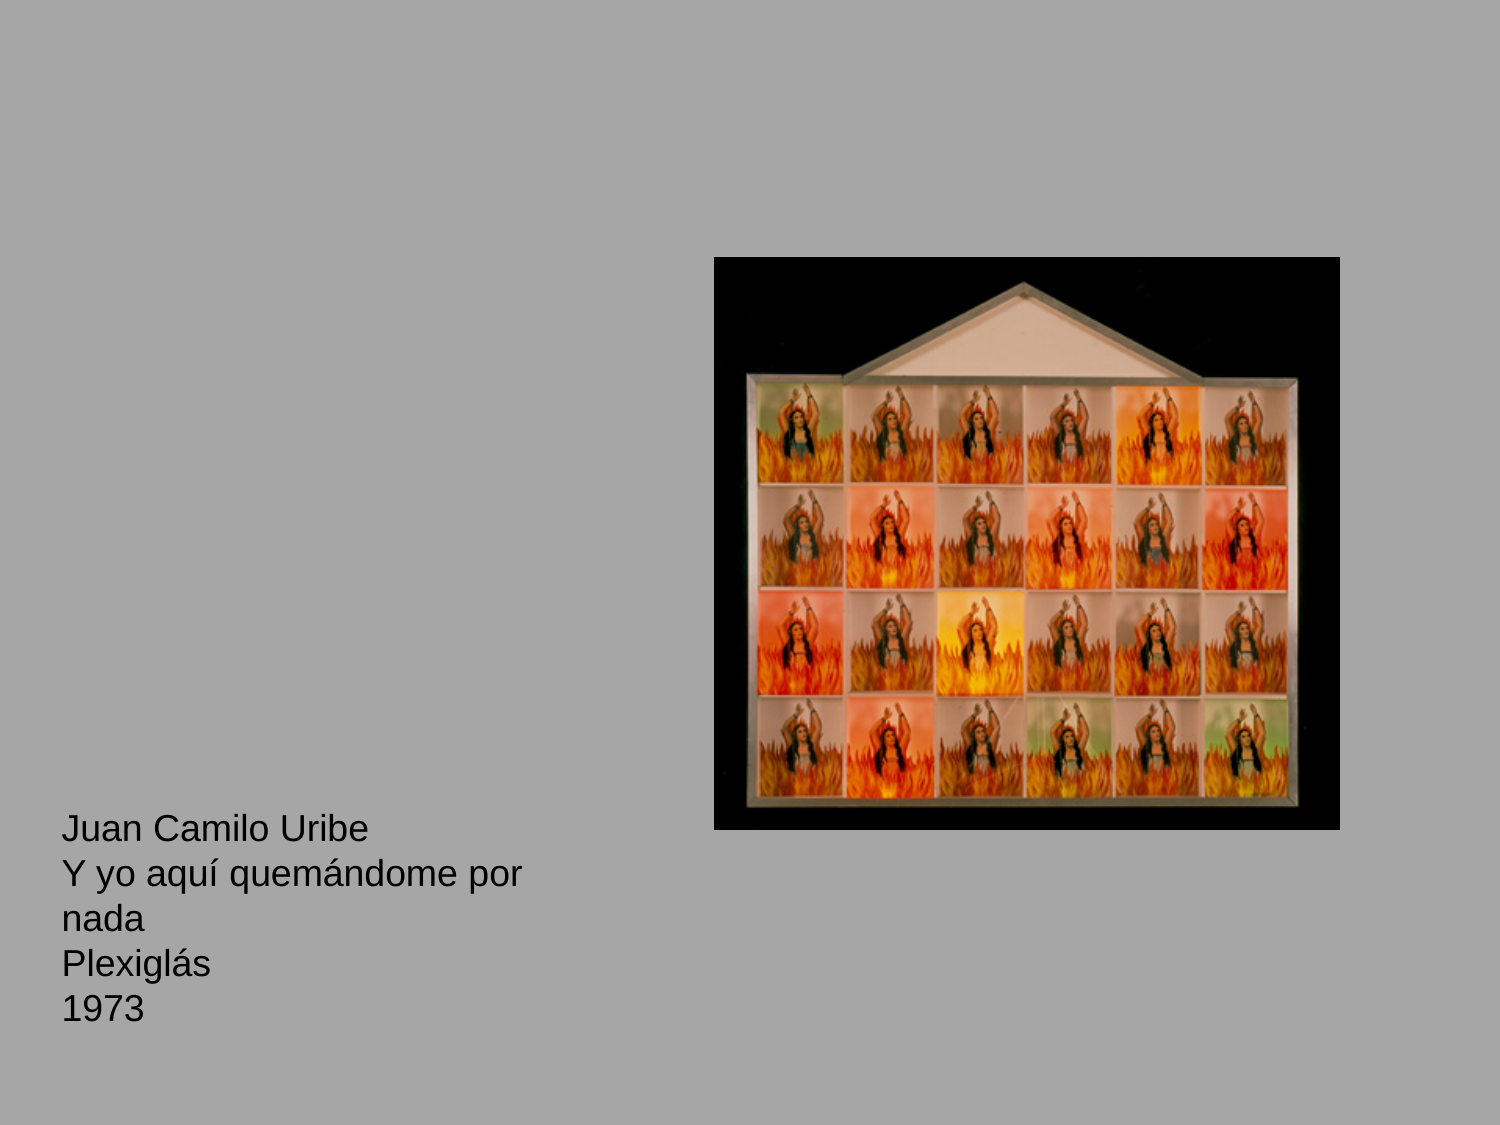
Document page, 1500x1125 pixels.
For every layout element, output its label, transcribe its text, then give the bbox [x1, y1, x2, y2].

text_box Juan Camilo Uribe Y yo aquí quemándome por nada Plexiglás 1973 [46, 796, 610, 1037]
picture [714, 257, 1341, 830]
